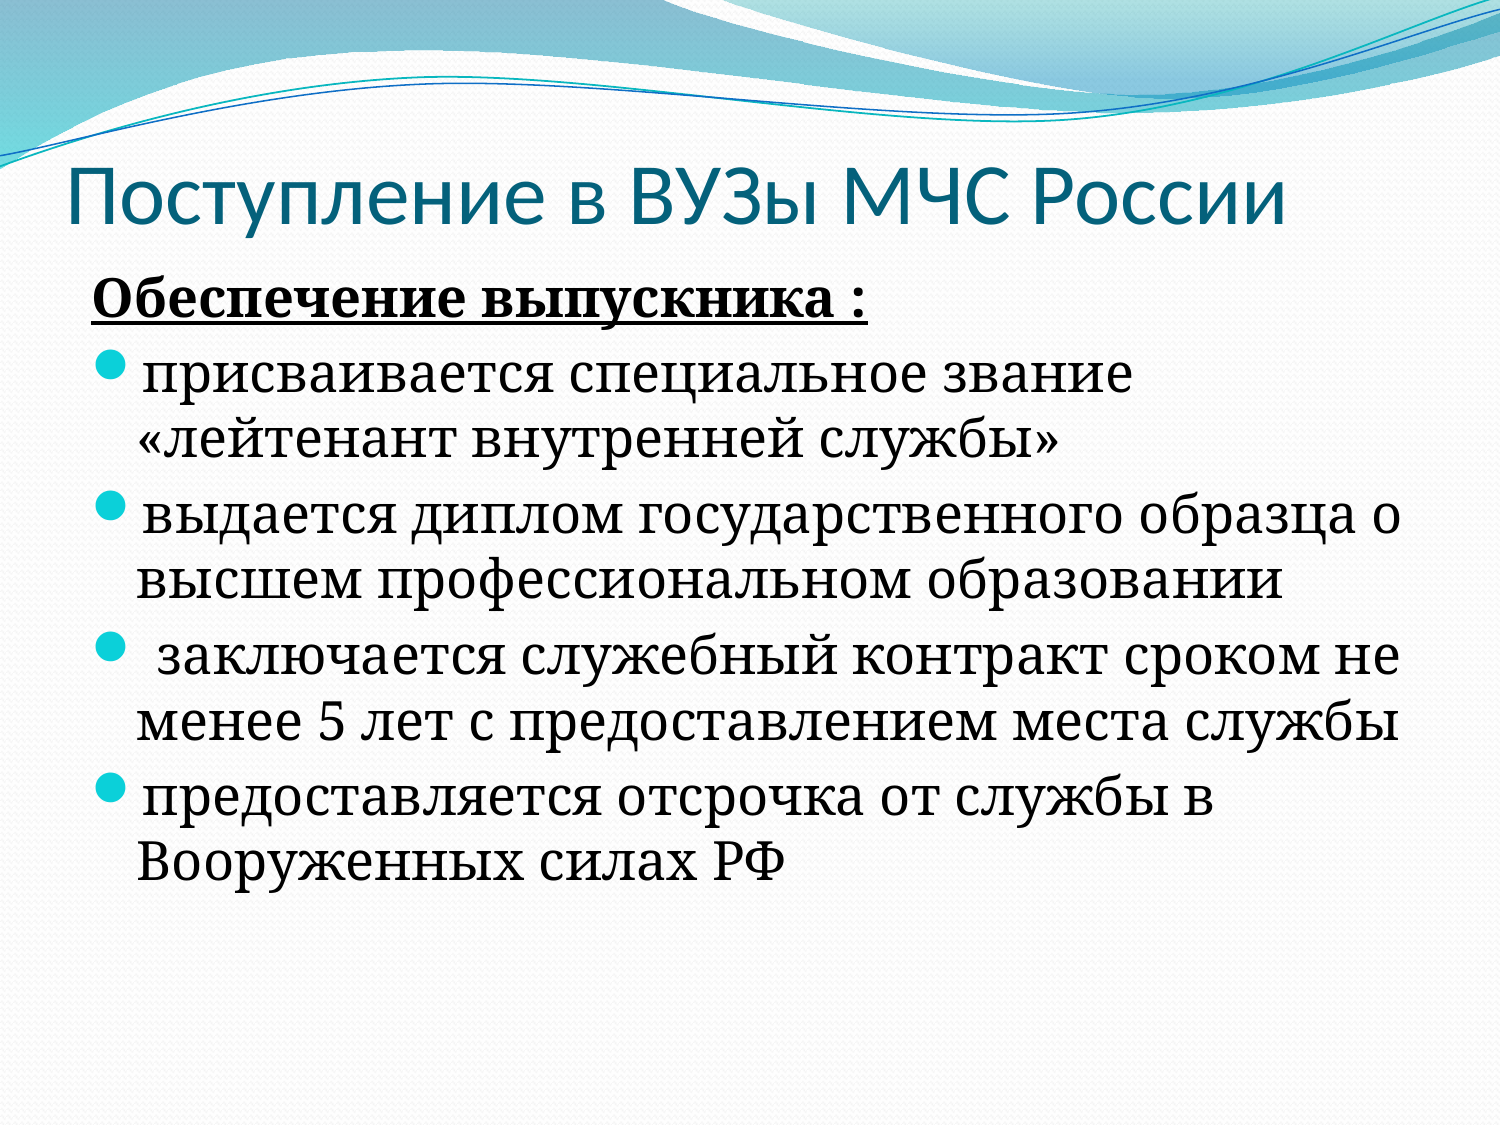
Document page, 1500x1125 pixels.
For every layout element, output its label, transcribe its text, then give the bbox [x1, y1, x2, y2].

list Обеспечение выпускника : присваивается специальное звание «лейтенант внутренней службы» выдается диплом государственного образца о высшем профессиональном образовании заключается служебный контракт сроком не менее 5 лет с предоставлением места службы предоставляется отсрочка от службы в Вооруженных силах РФ [76, 255, 1427, 976]
title Поступление в ВУЗы МЧС России [64, 54, 1415, 243]
